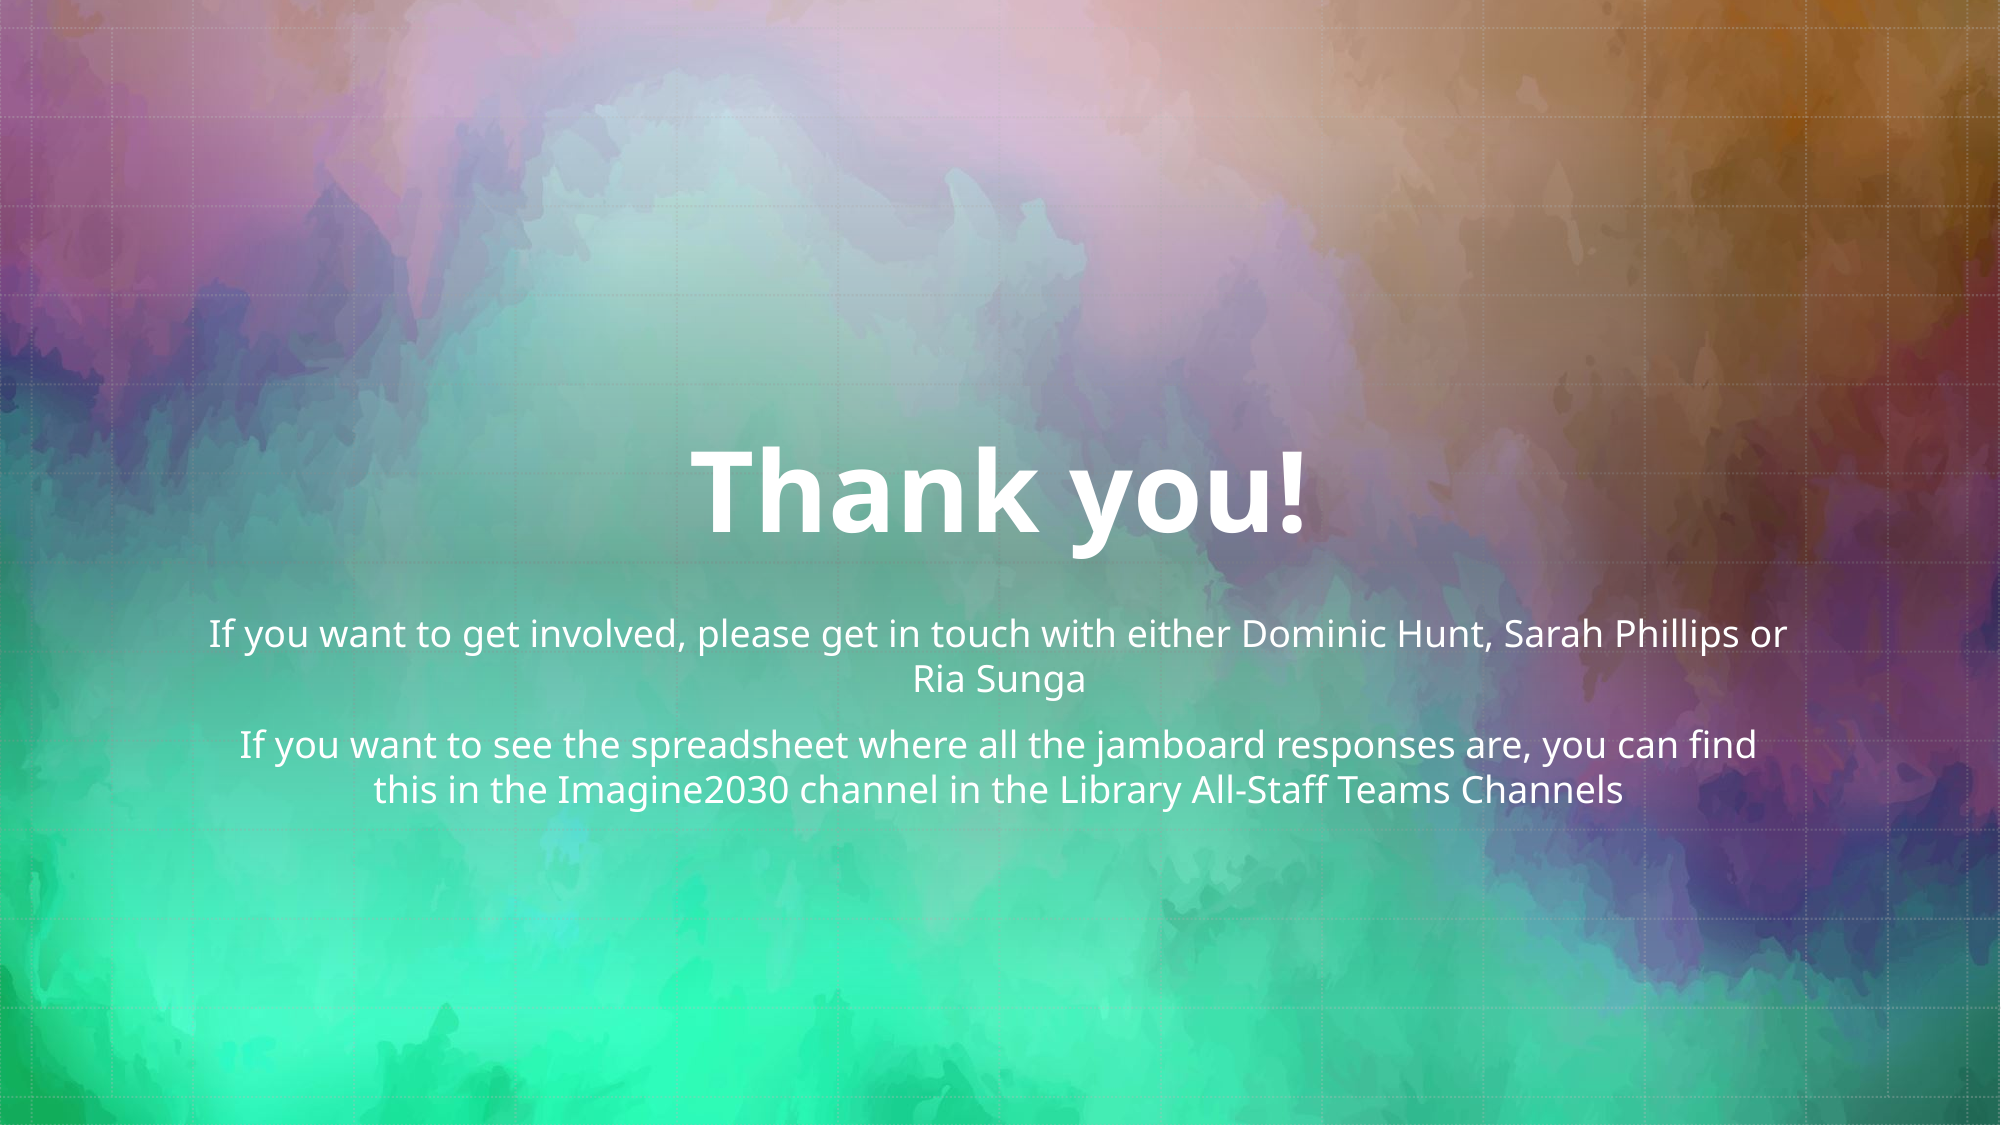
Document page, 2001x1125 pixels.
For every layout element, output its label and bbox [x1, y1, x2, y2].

text_box [0, 0, 2000, 1125]
